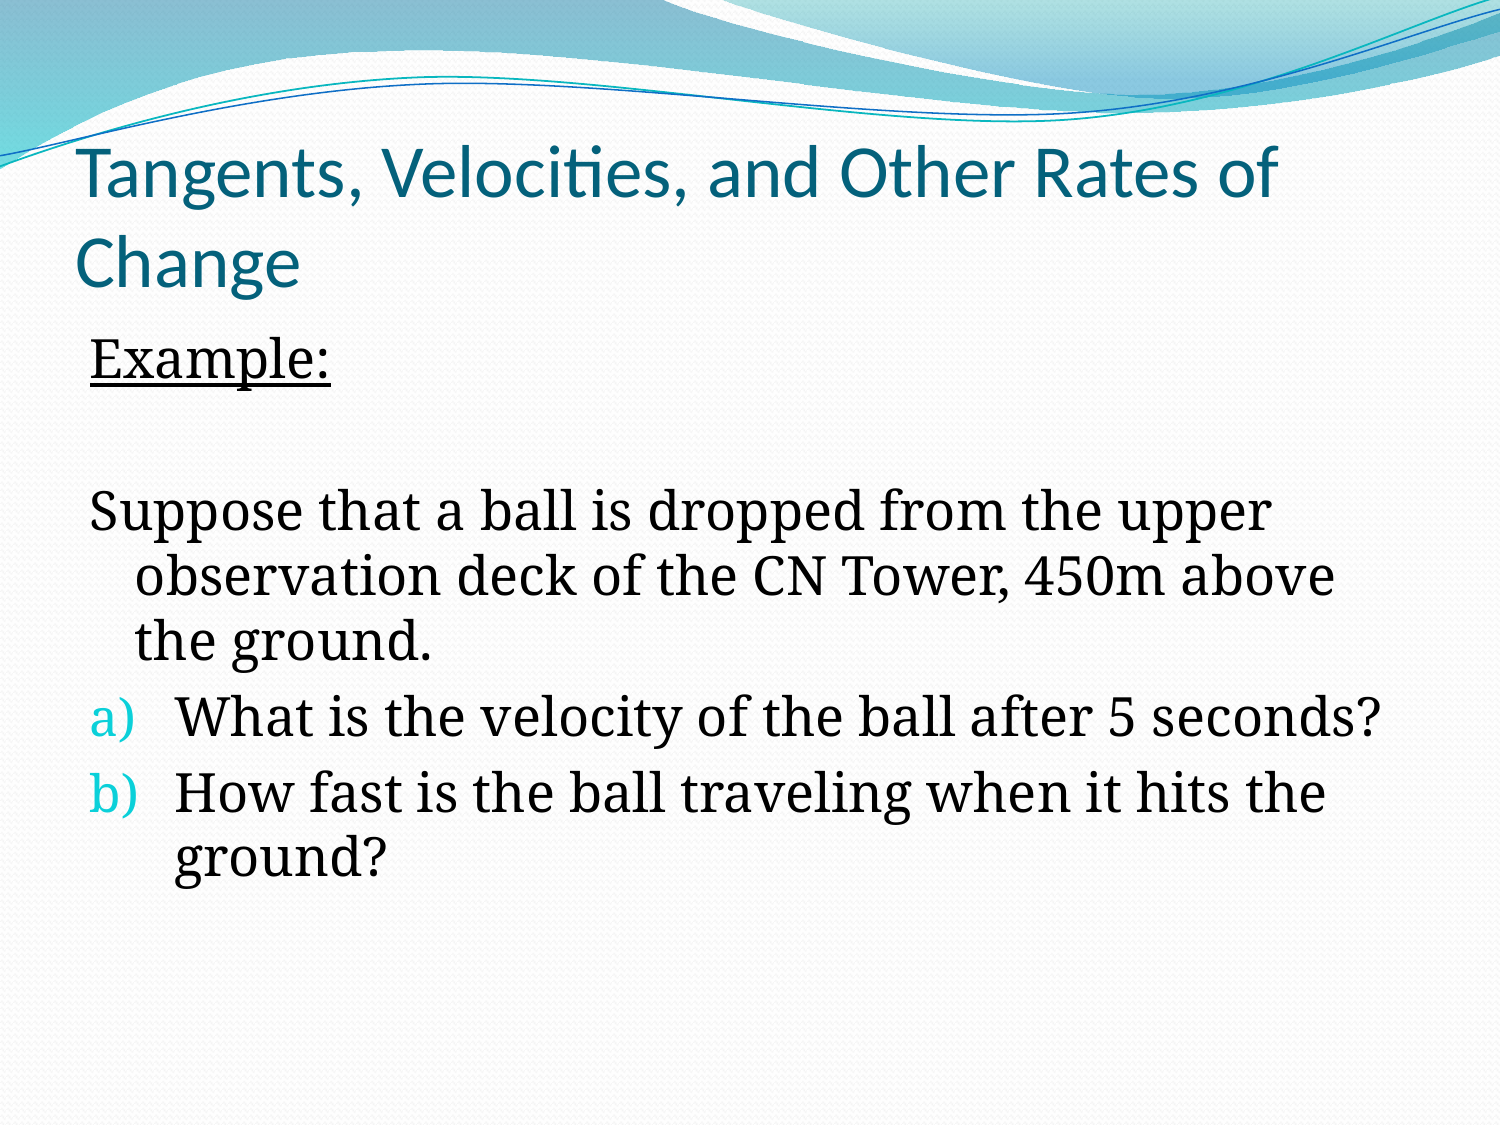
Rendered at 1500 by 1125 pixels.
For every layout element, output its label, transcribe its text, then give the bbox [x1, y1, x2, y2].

title Tangents, Velocities, and Other Rates of Change [75, 115, 1425, 303]
list Example: Suppose that a ball is dropped from the upper observation deck of the CN Tower, 450m above the ground. What is the velocity of the ball after 5 seconds? How fast is the ball traveling when it hits the ground? [75, 317, 1425, 1038]
